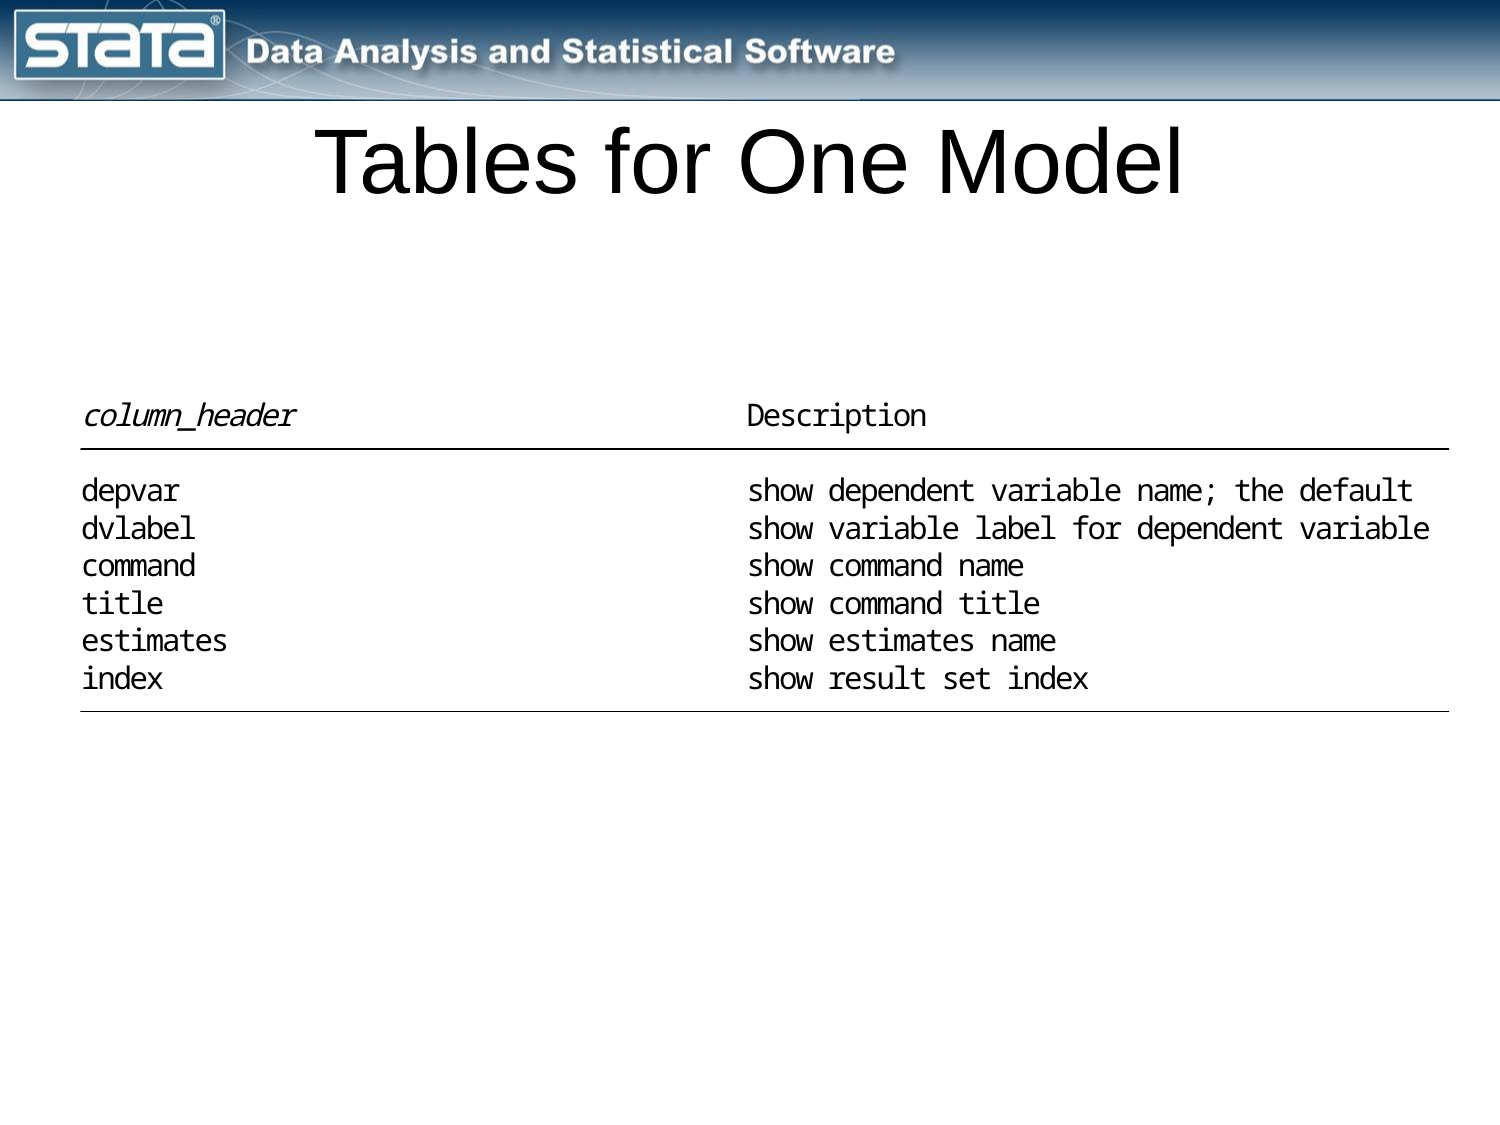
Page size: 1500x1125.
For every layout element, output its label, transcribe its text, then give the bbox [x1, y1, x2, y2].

picture [50, 393, 1450, 732]
title Tables for One Model [0, 108, 1500, 213]
picture [0, 0, 1500, 102]
